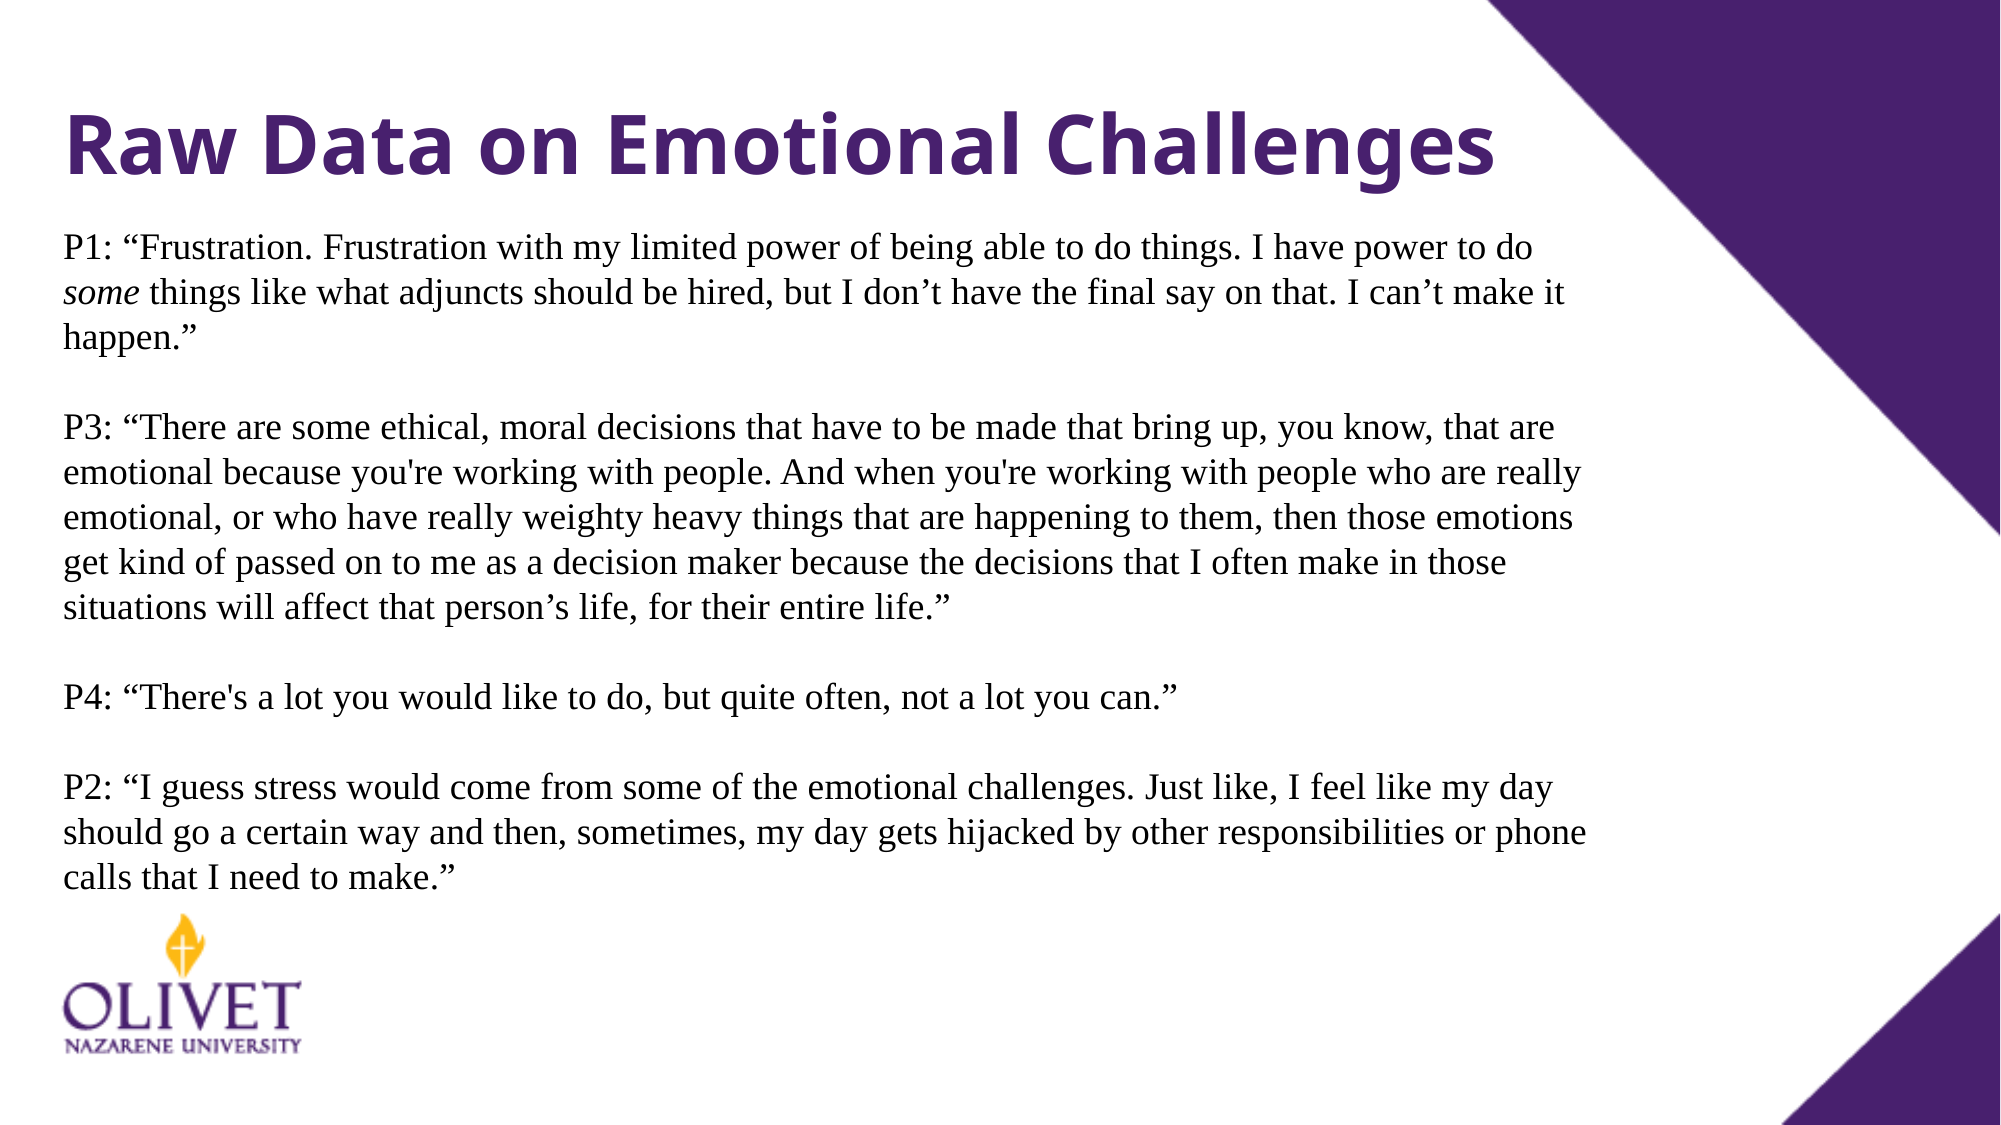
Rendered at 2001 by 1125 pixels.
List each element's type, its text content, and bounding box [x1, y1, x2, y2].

text_box P1: “Frustration. Frustration with my limited power of being able to do things. I have power to do some things like what adjuncts should be hired, but I don’t have the final say on that. I can’t make it happen.” P3: “There are some ethical, moral decisions that have to be made that bring up, you know, that are emotional because you're working with people. And when you're working with people who are really emotional, or who have really weighty heavy things that are happening to them, then those emotions get kind of passed on to me as a decision maker because the decisions that I often make in those situations will affect that person’s life, for their entire life.” P4: “There's a lot you would like to do, but quite often, not a lot you can.” P2: “I guess stress would come from some of the emotional challenges. Just like, I feel like my day should go a certain way and then, sometimes, my day gets hijacked by other responsibilities or phone calls that I need to make.” [48, 214, 1620, 940]
picture [0, 0, 2001, 1125]
title Raw Data on Emotional Challenges [48, 59, 1542, 214]
